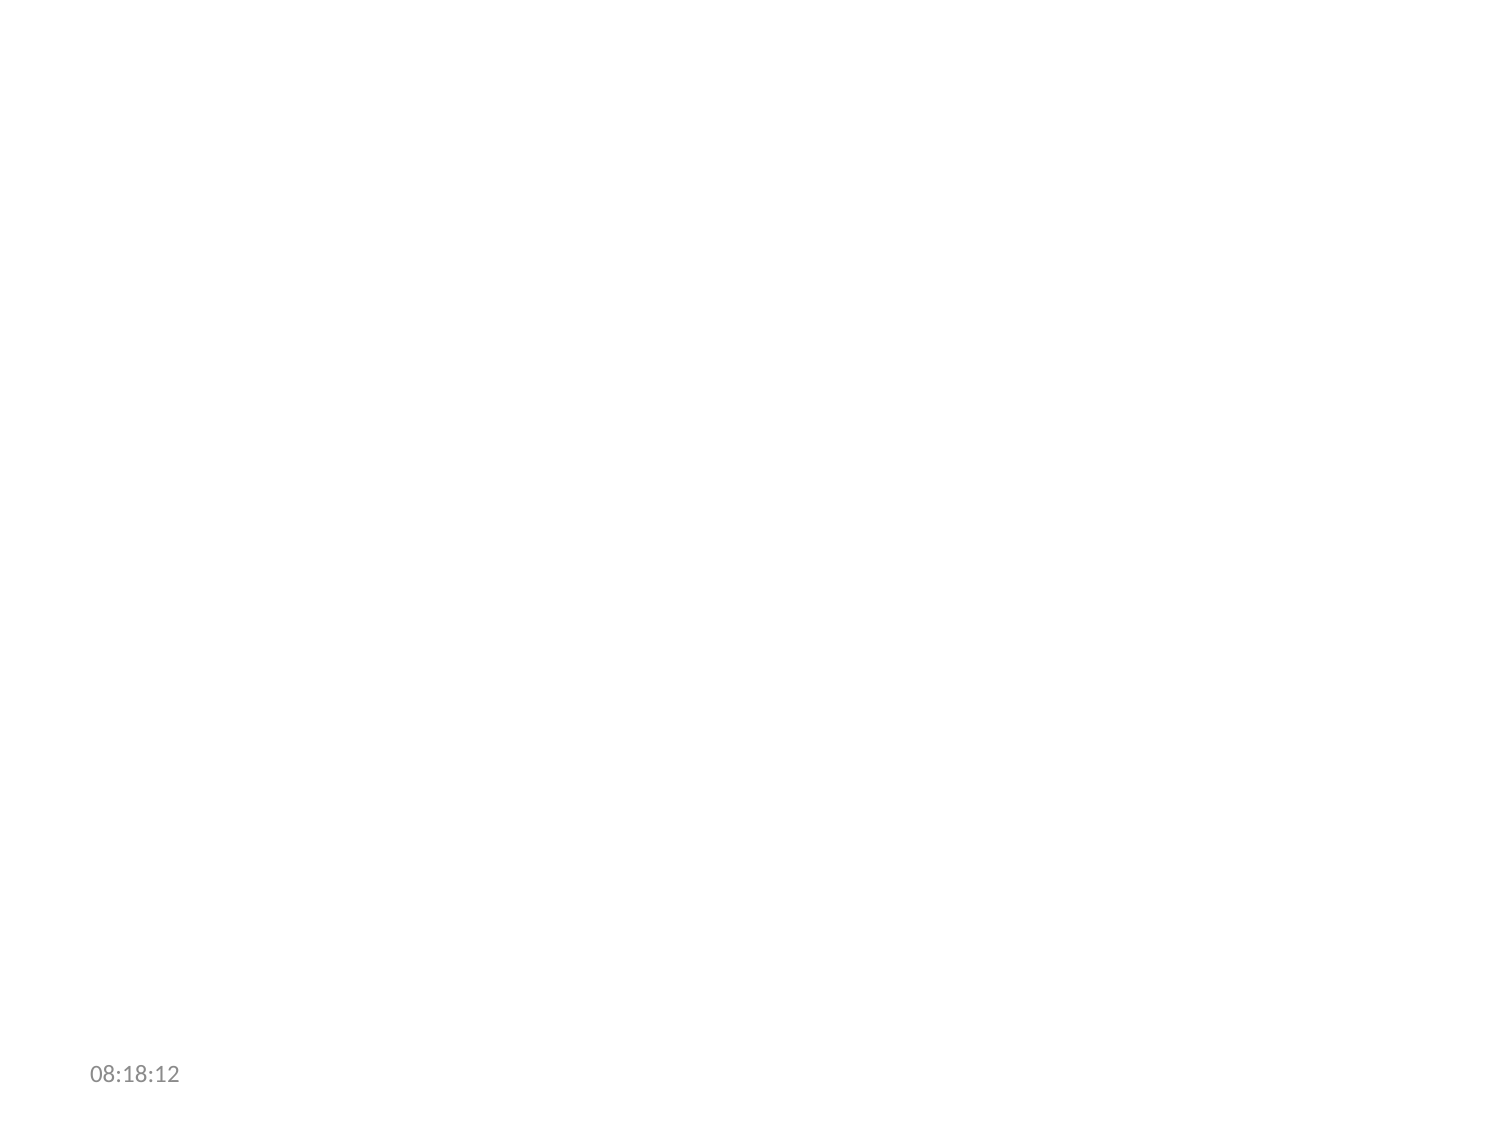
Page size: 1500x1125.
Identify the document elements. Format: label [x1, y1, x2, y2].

slide_number [75, 1042, 425, 1103]
